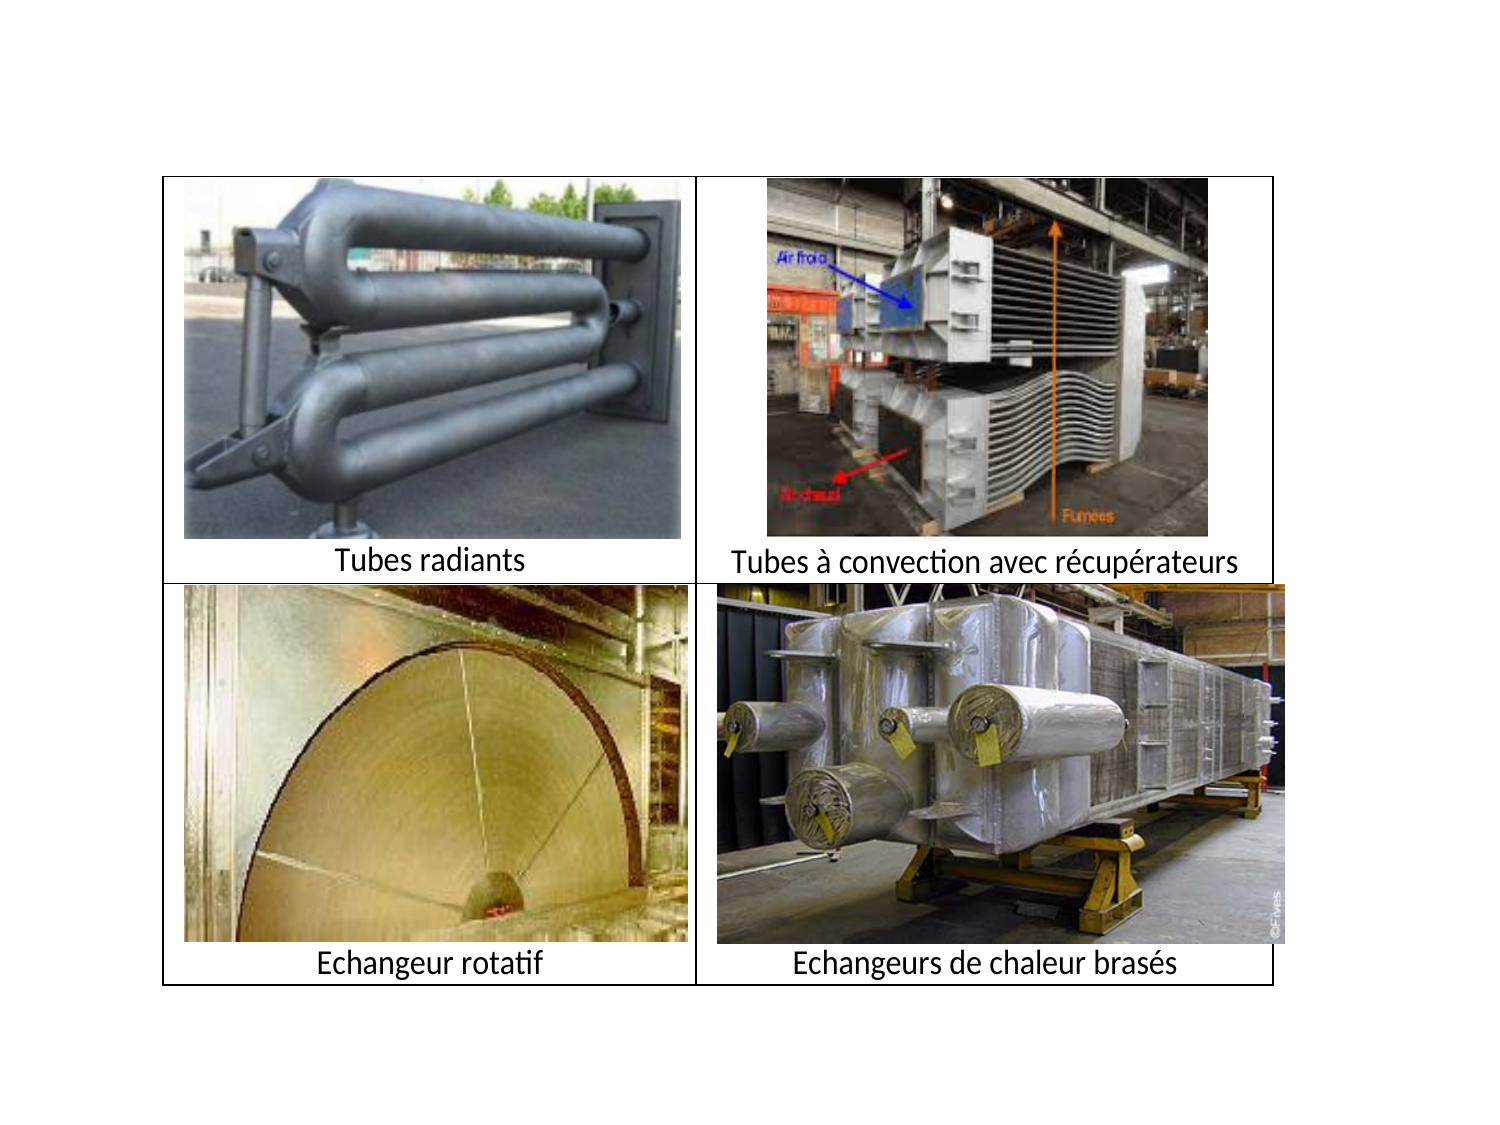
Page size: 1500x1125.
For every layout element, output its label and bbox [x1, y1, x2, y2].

picture [0, 175, 1352, 1067]
